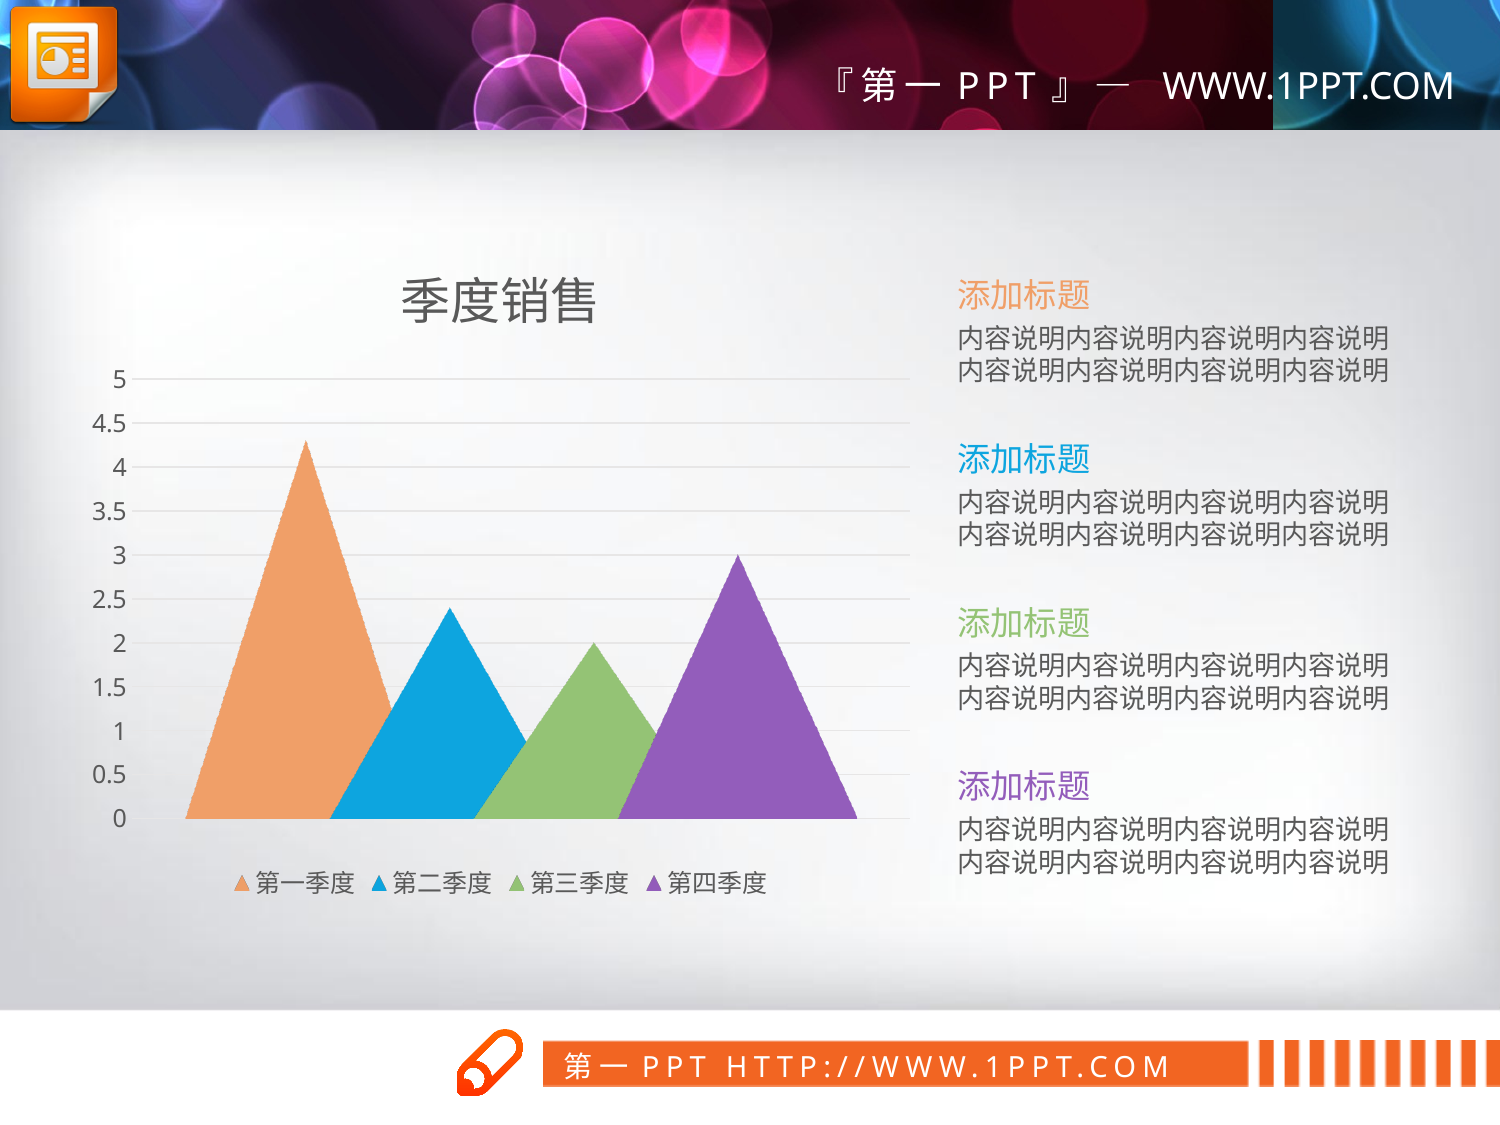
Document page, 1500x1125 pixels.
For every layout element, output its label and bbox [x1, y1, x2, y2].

text_box [942, 266, 1474, 395]
chart [74, 224, 928, 907]
text_box [942, 430, 1474, 559]
text_box [942, 594, 1474, 723]
picture [543, 1040, 1500, 1087]
text_box [942, 757, 1474, 887]
picture [0, 0, 1500, 1012]
